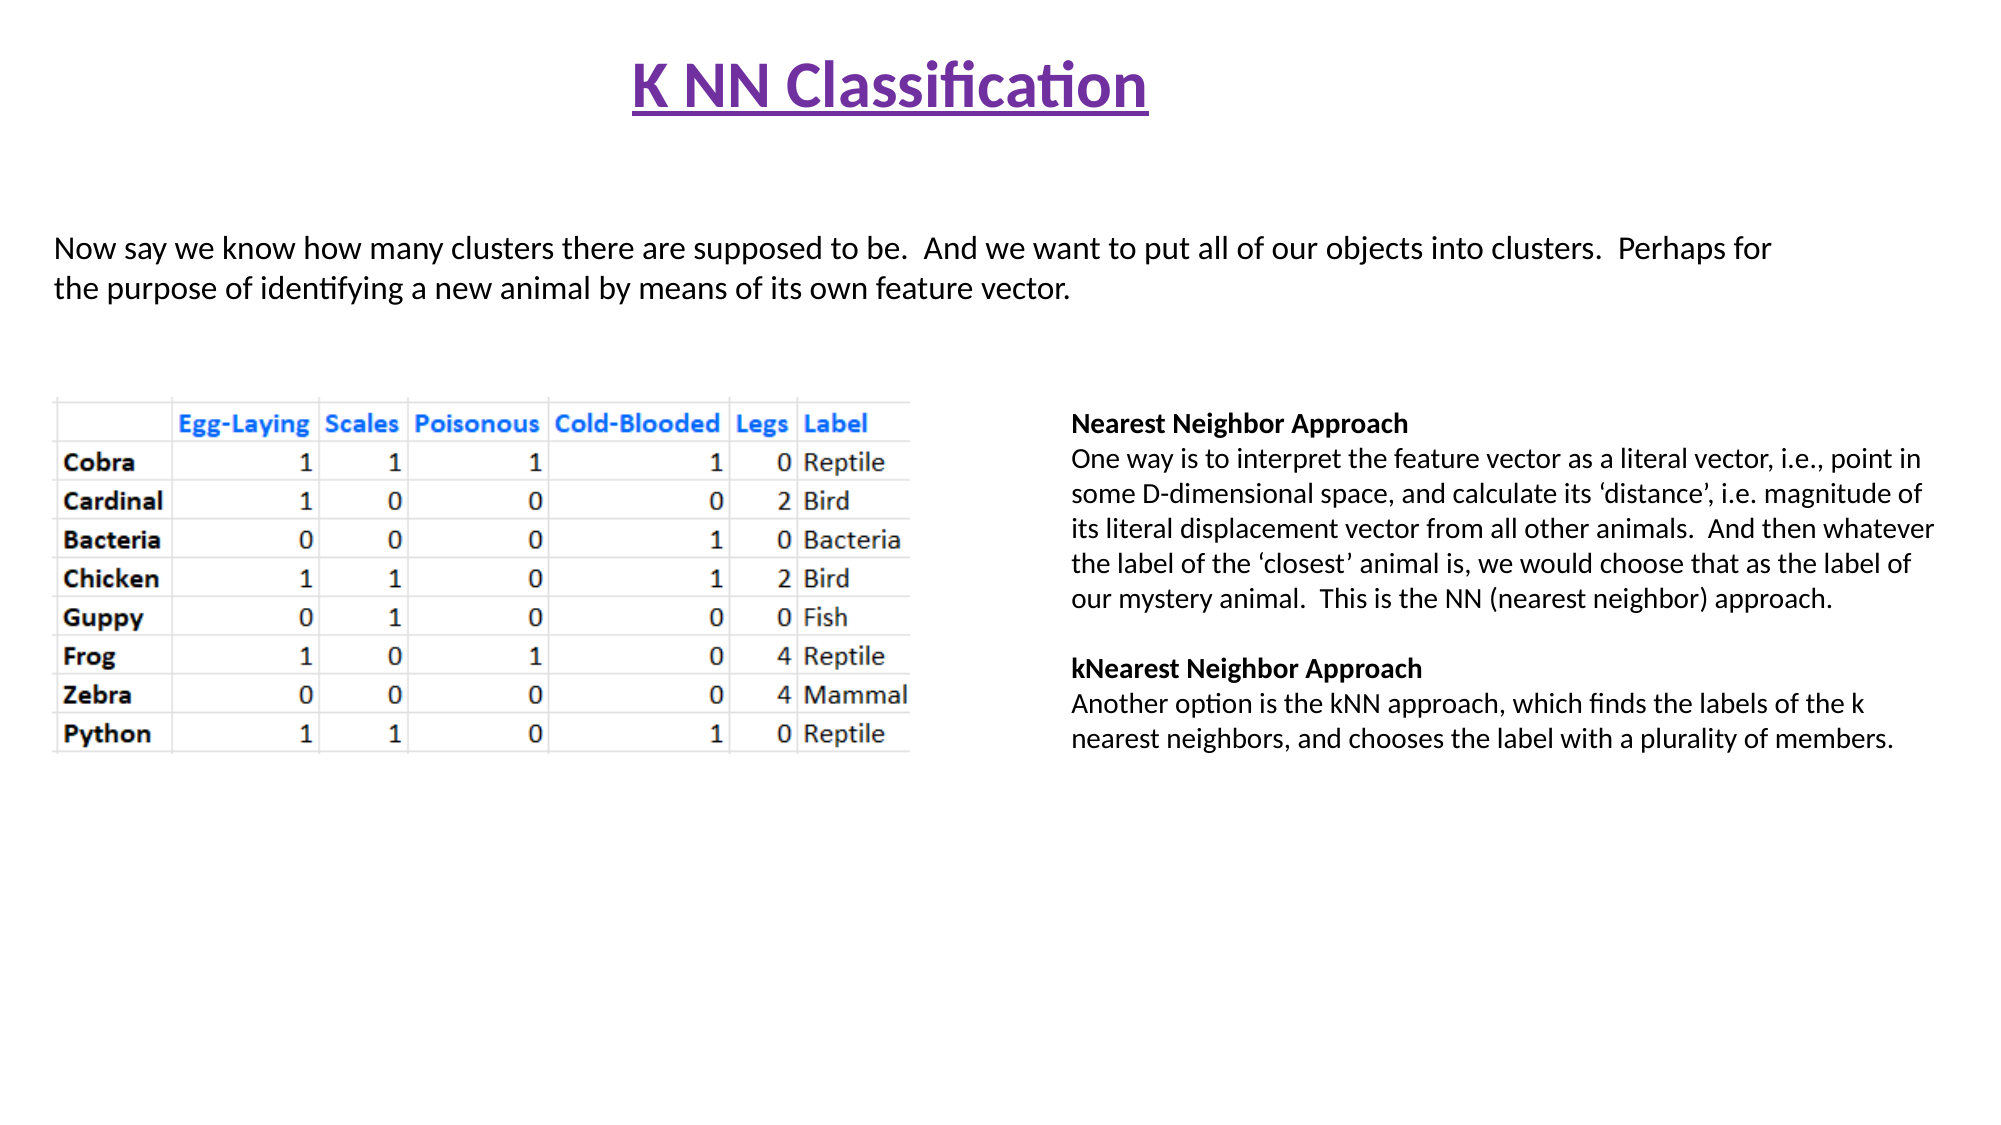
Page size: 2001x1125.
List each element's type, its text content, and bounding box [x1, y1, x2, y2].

text_box Nearest Neighbor Approach One way is to interpret the feature vector as a literal vector, i.e., point in some D-dimensional space, and calculate its ‘distance’, i.e. magnitude of its literal displacement vector from all other animals. And then whatever the label of the ‘closest’ animal is, we would choose that as the label of our mystery animal. This is the NN (nearest neighbor) approach. kNearest Neighbor Approach Another option is the kNN approach, which finds the labels of the k nearest neighbors, and chooses the label with a plurality of members. [1056, 397, 1960, 762]
picture [52, 397, 910, 754]
text_box K NN Classification [617, 33, 1204, 128]
text_box Now say we know how many clusters there are supposed to be. And we want to put all of our objects into clusters. Perhaps for the purpose of identifying a new animal by means of its own feature vector. [39, 218, 1820, 314]
